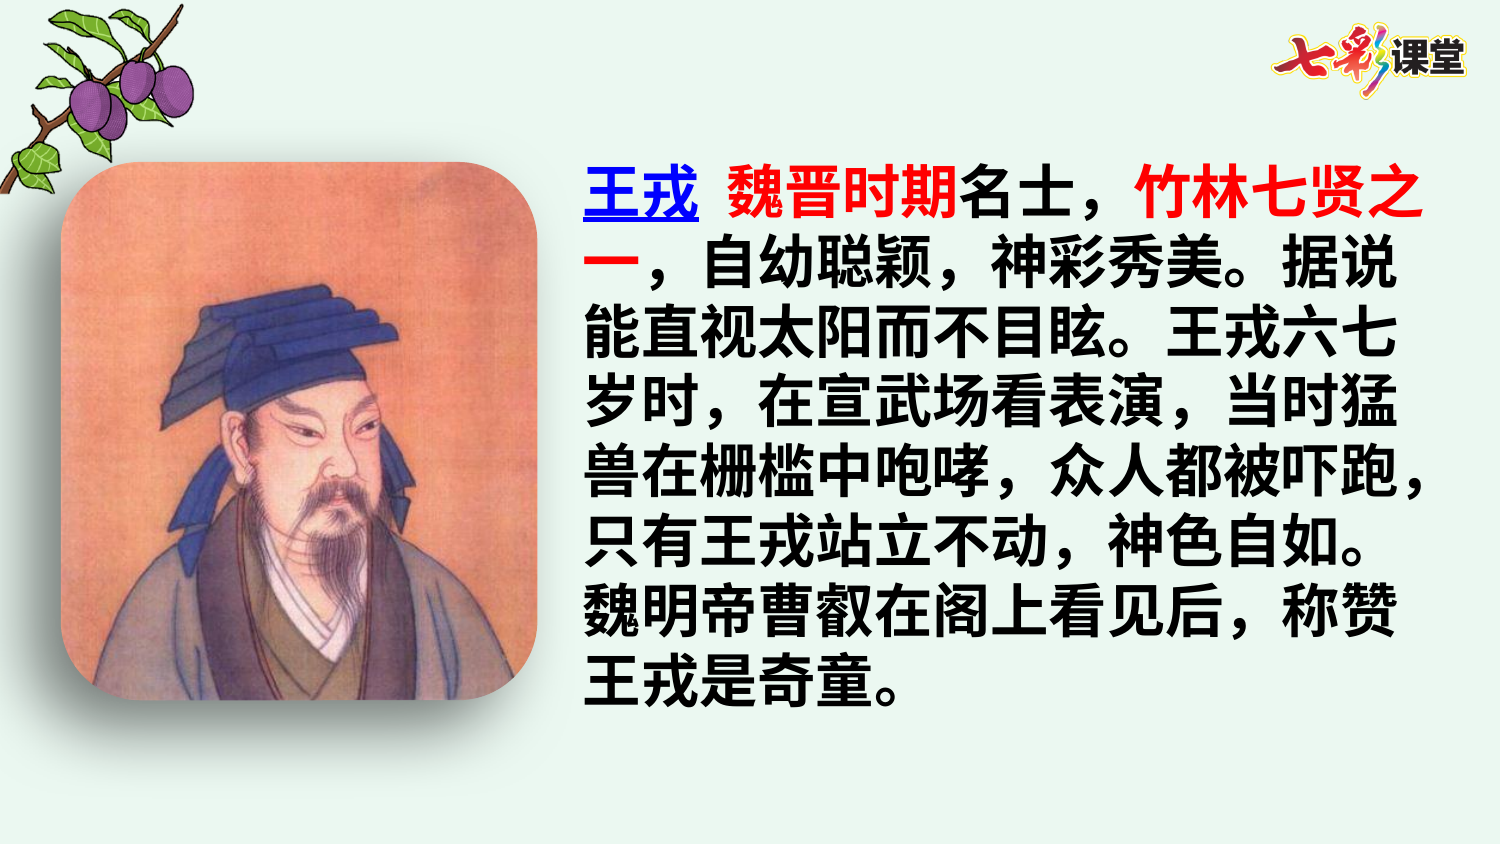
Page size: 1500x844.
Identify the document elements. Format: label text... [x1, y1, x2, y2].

text_box [58, 159, 540, 703]
text_box 王戎 魏晋时期名士，竹林七贤之一，自幼聪颖，神彩秀美。据说能直视太阳而不目眩。王戎六七岁时，在宣武场看表演，当时猛兽在栅槛中咆哮，众人都被吓跑，只有王戎站立不动，神色自如。魏明帝曹叡在阁上看见后，称赞王戎是奇童。 [568, 147, 1471, 722]
picture [0, 0, 270, 218]
picture [1269, 21, 1469, 100]
